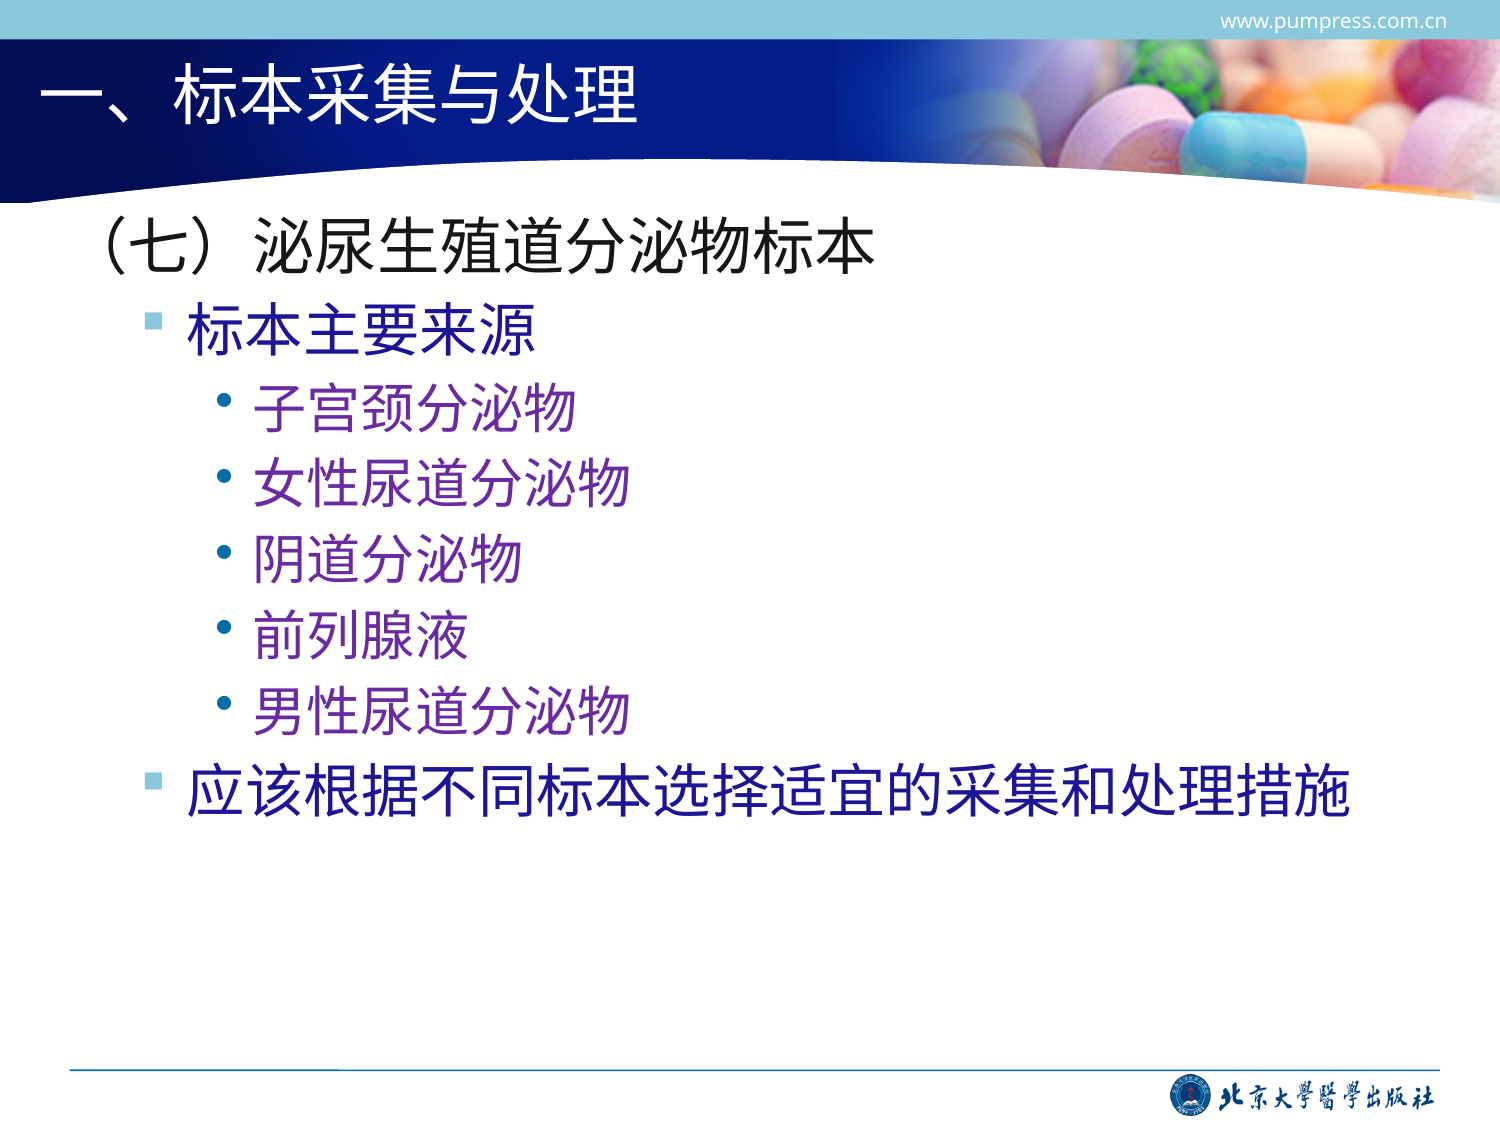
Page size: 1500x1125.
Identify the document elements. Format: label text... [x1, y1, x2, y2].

list （七）泌尿生殖道分泌物标本 标本主要来源 子宫颈分泌物 女性尿道分泌物 阴道分泌物 前列腺液 男性尿道分泌物 应该根据不同标本选择适宜的采集和处理措施 [49, 198, 1463, 1026]
slide_number www.pumpress.com.cn [1024, 0, 1463, 38]
picture [0, 40, 1500, 203]
picture [1170, 1074, 1436, 1118]
title 一、标本采集与处理 [23, 46, 1349, 140]
